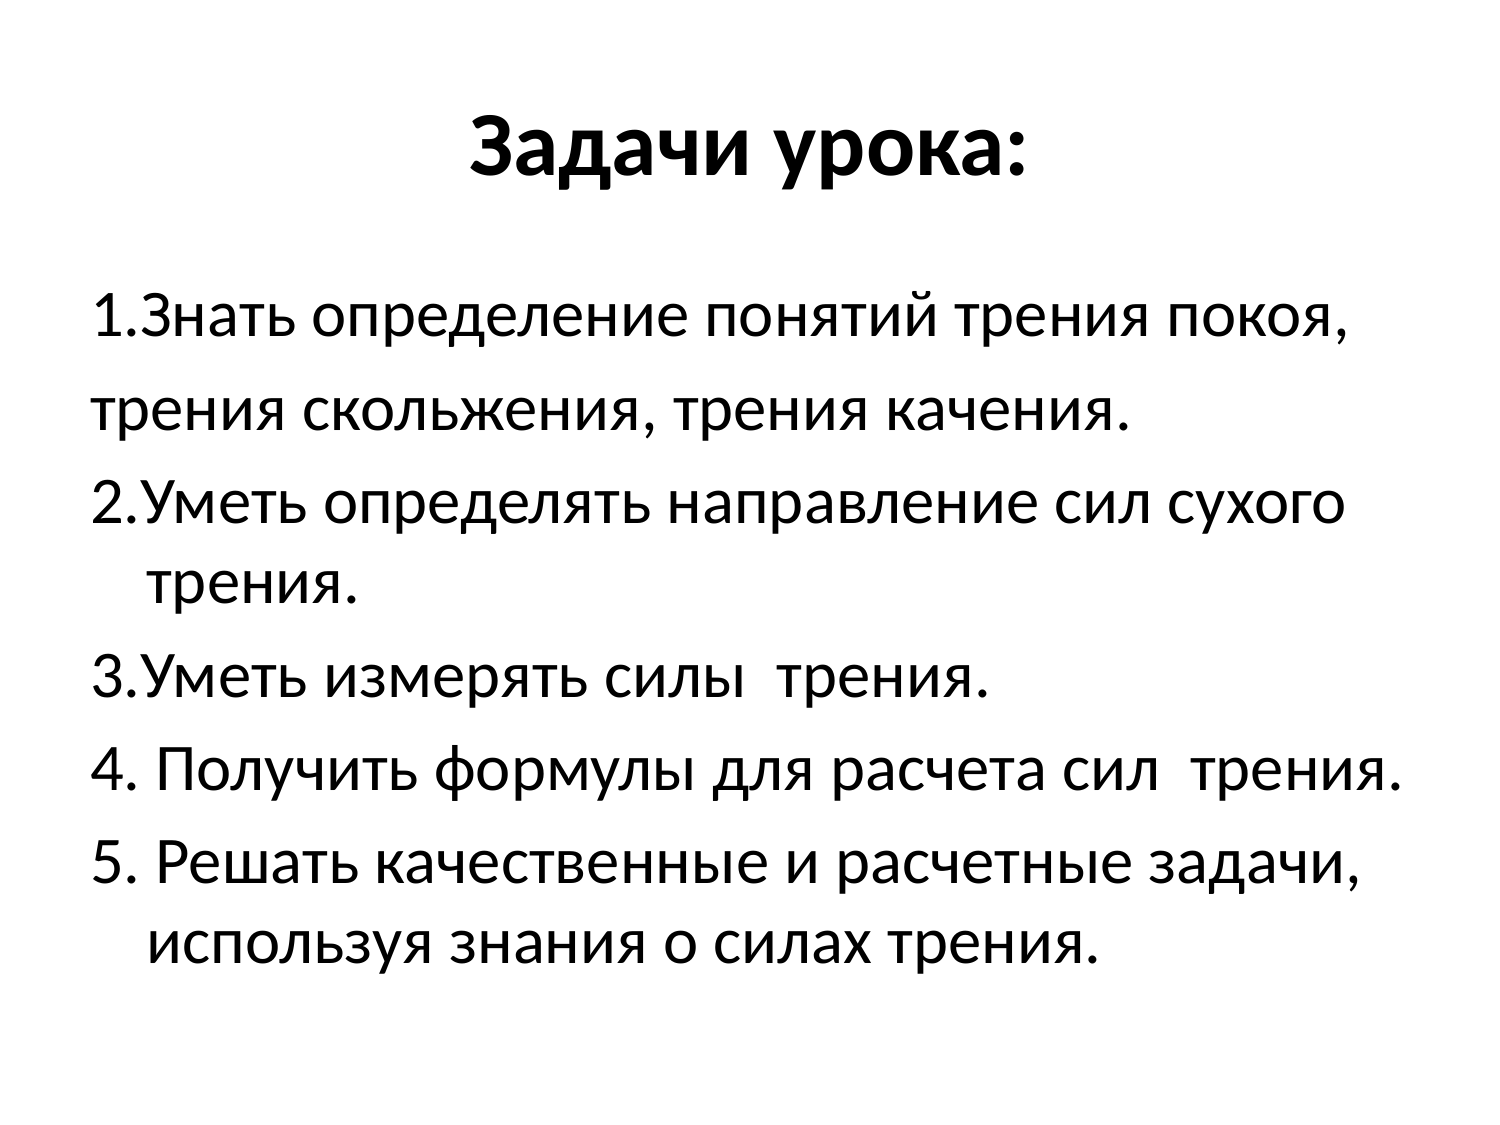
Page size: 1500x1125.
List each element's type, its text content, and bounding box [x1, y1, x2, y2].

title Задачи урока: [75, 45, 1425, 233]
list 1.Знать определение понятий трения покоя, трения скольжения, трения качения. 2.Уметь определять направление сил сухого трения. 3.Уметь измерять силы трения. 4. Получить формулы для расчета сил трения. 5. Решать качественные и расчетные задачи, используя знания о силах трения. [75, 262, 1425, 1005]
